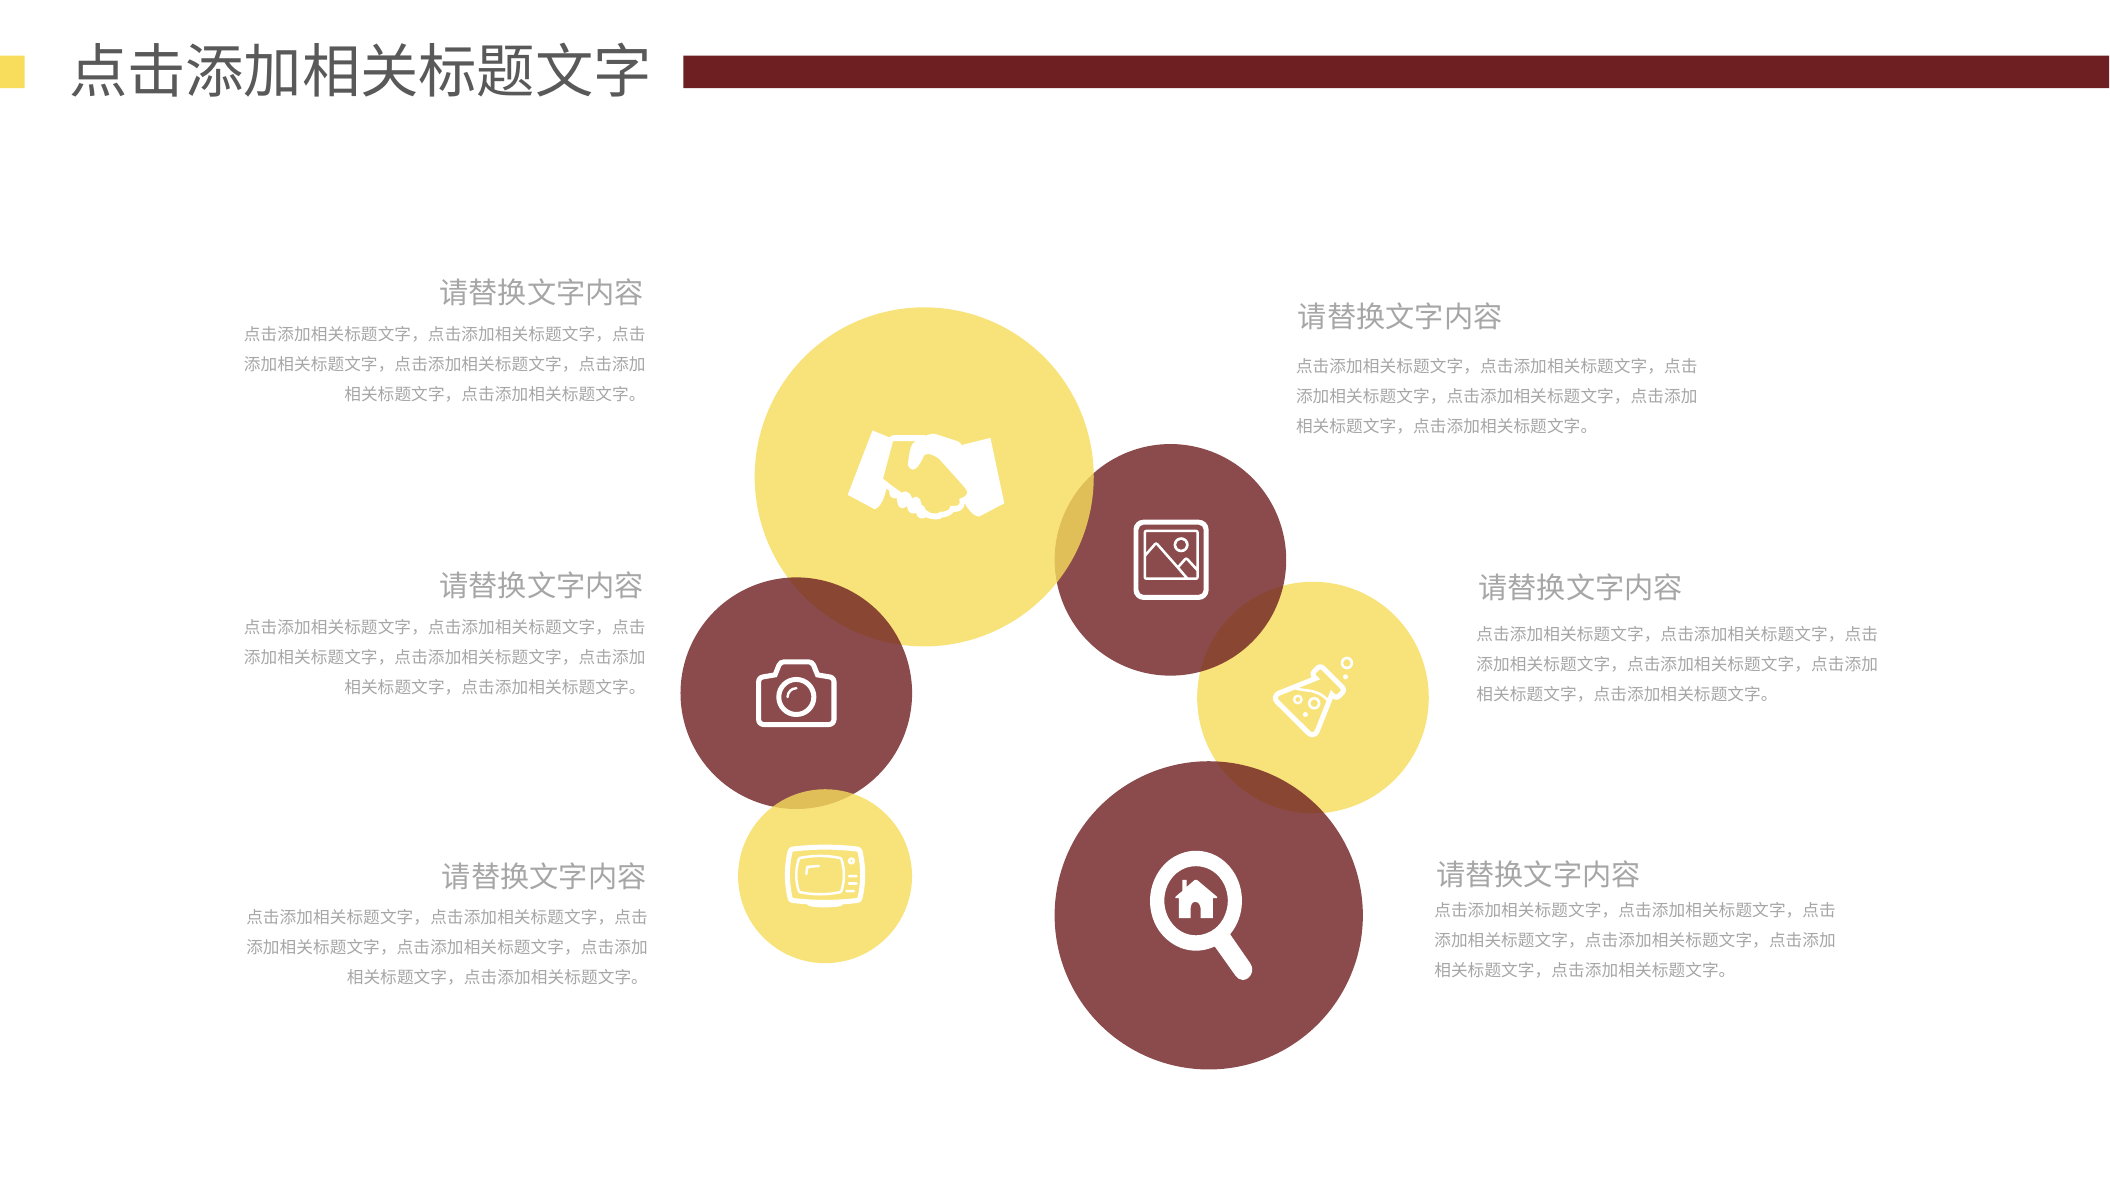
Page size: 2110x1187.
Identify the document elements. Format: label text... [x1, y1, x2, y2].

text_box 点击添加相关标题文字，点击添加相关标题文字，点击添加相关标题文字，点击添加相关标题文字，点击添加相关标题文字，点击添加相关标题文字。 [224, 599, 660, 704]
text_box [1197, 581, 1429, 814]
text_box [1054, 761, 1363, 1070]
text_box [754, 307, 1094, 647]
text_box 请替换文字内容 [261, 259, 661, 318]
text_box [1054, 444, 1287, 676]
text_box 点击添加相关标题文字，点击添加相关标题文字，点击添加相关标题文字，点击添加相关标题文字，点击添加相关标题文字，点击添加相关标题文字。 [1462, 606, 1898, 711]
text_box 点击添加相关标题文字 [54, 26, 667, 112]
text_box 点击添加相关标题文字，点击添加相关标题文字，点击添加相关标题文字，点击添加相关标题文字，点击添加相关标题文字，点击添加相关标题文字。 [224, 306, 660, 411]
text_box 请替换文字内容 [1462, 554, 1862, 613]
text_box 请替换文字内容 [263, 843, 663, 901]
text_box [738, 789, 913, 964]
text_box 点击添加相关标题文字，点击添加相关标题文字，点击添加相关标题文字，点击添加相关标题文字，点击添加相关标题文字，点击添加相关标题文字。 [227, 890, 663, 995]
text_box 点击添加相关标题文字，点击添加相关标题文字，点击添加相关标题文字，点击添加相关标题文字，点击添加相关标题文字，点击添加相关标题文字。 [1281, 338, 1717, 443]
text_box 点击添加相关标题文字，点击添加相关标题文字，点击添加相关标题文字，点击添加相关标题文字，点击添加相关标题文字，点击添加相关标题文字。 [1420, 883, 1856, 988]
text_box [680, 577, 913, 809]
text_box 请替换文字内容 [1420, 841, 1819, 899]
text_box 请替换文字内容 [1282, 283, 1681, 341]
text_box 请替换文字内容 [261, 552, 661, 611]
